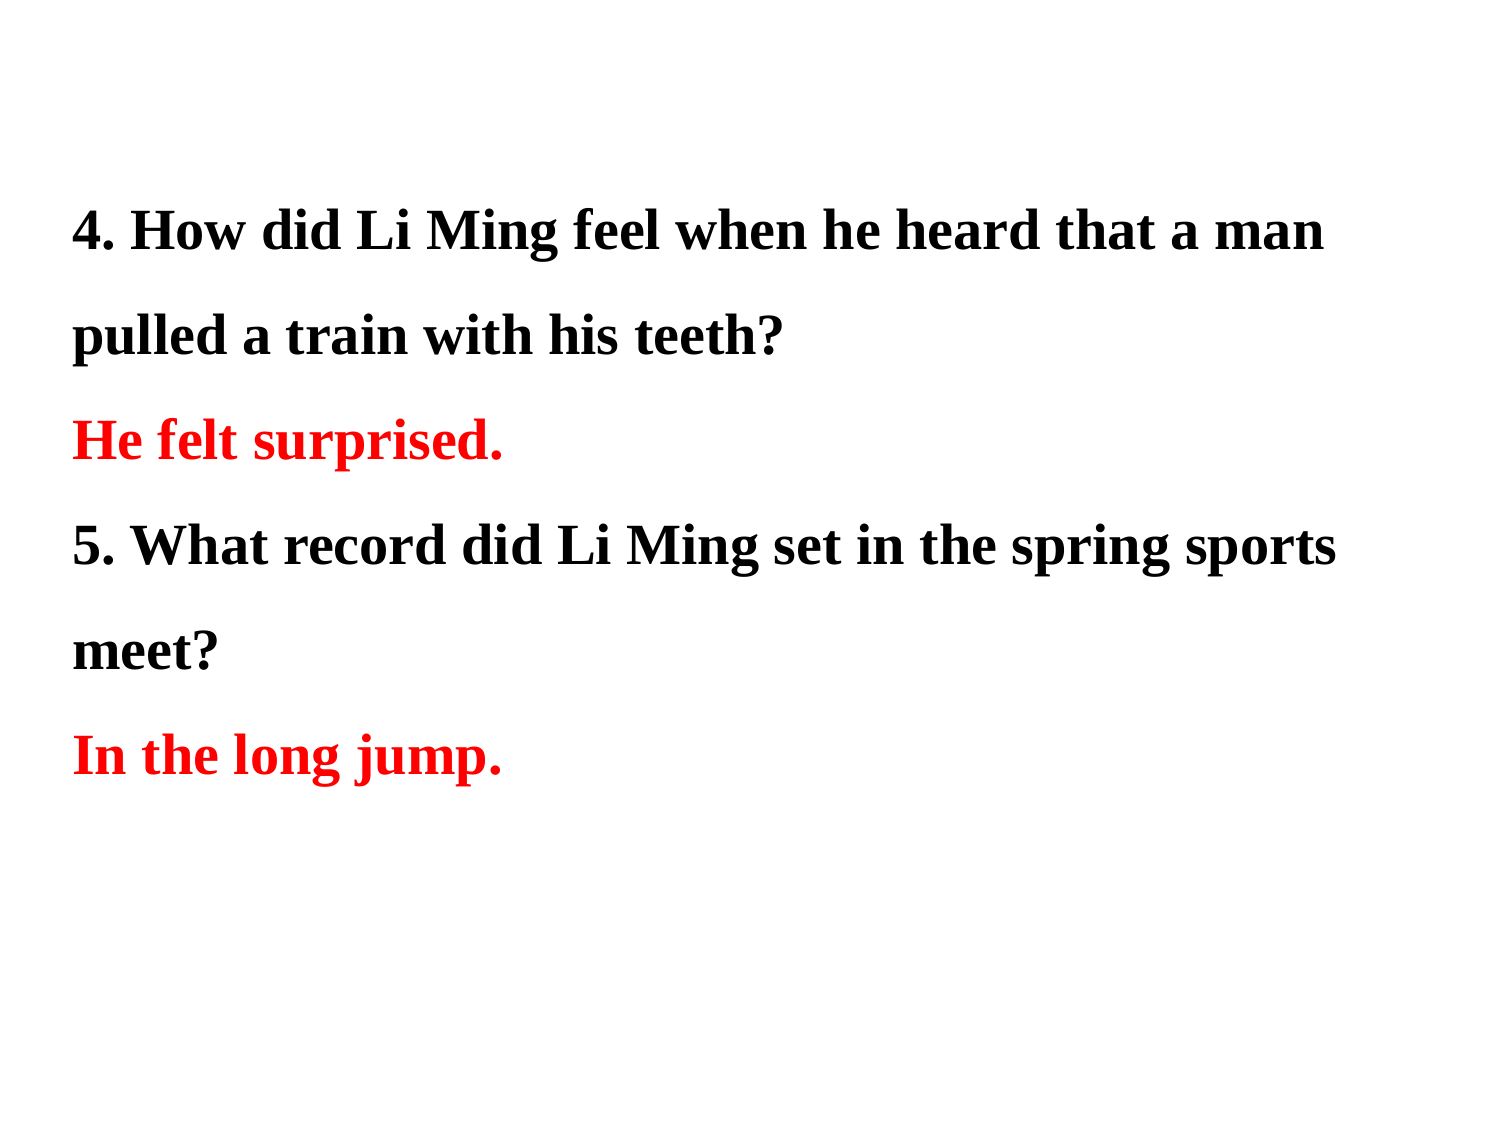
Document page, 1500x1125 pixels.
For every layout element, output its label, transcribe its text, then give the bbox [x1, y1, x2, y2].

text_box 4. How did Li Ming feel when he heard that a man pulled a train with his teeth? He felt surprised. 5. What record did Li Ming set in the spring sports meet? In the long jump. [57, 148, 1443, 794]
